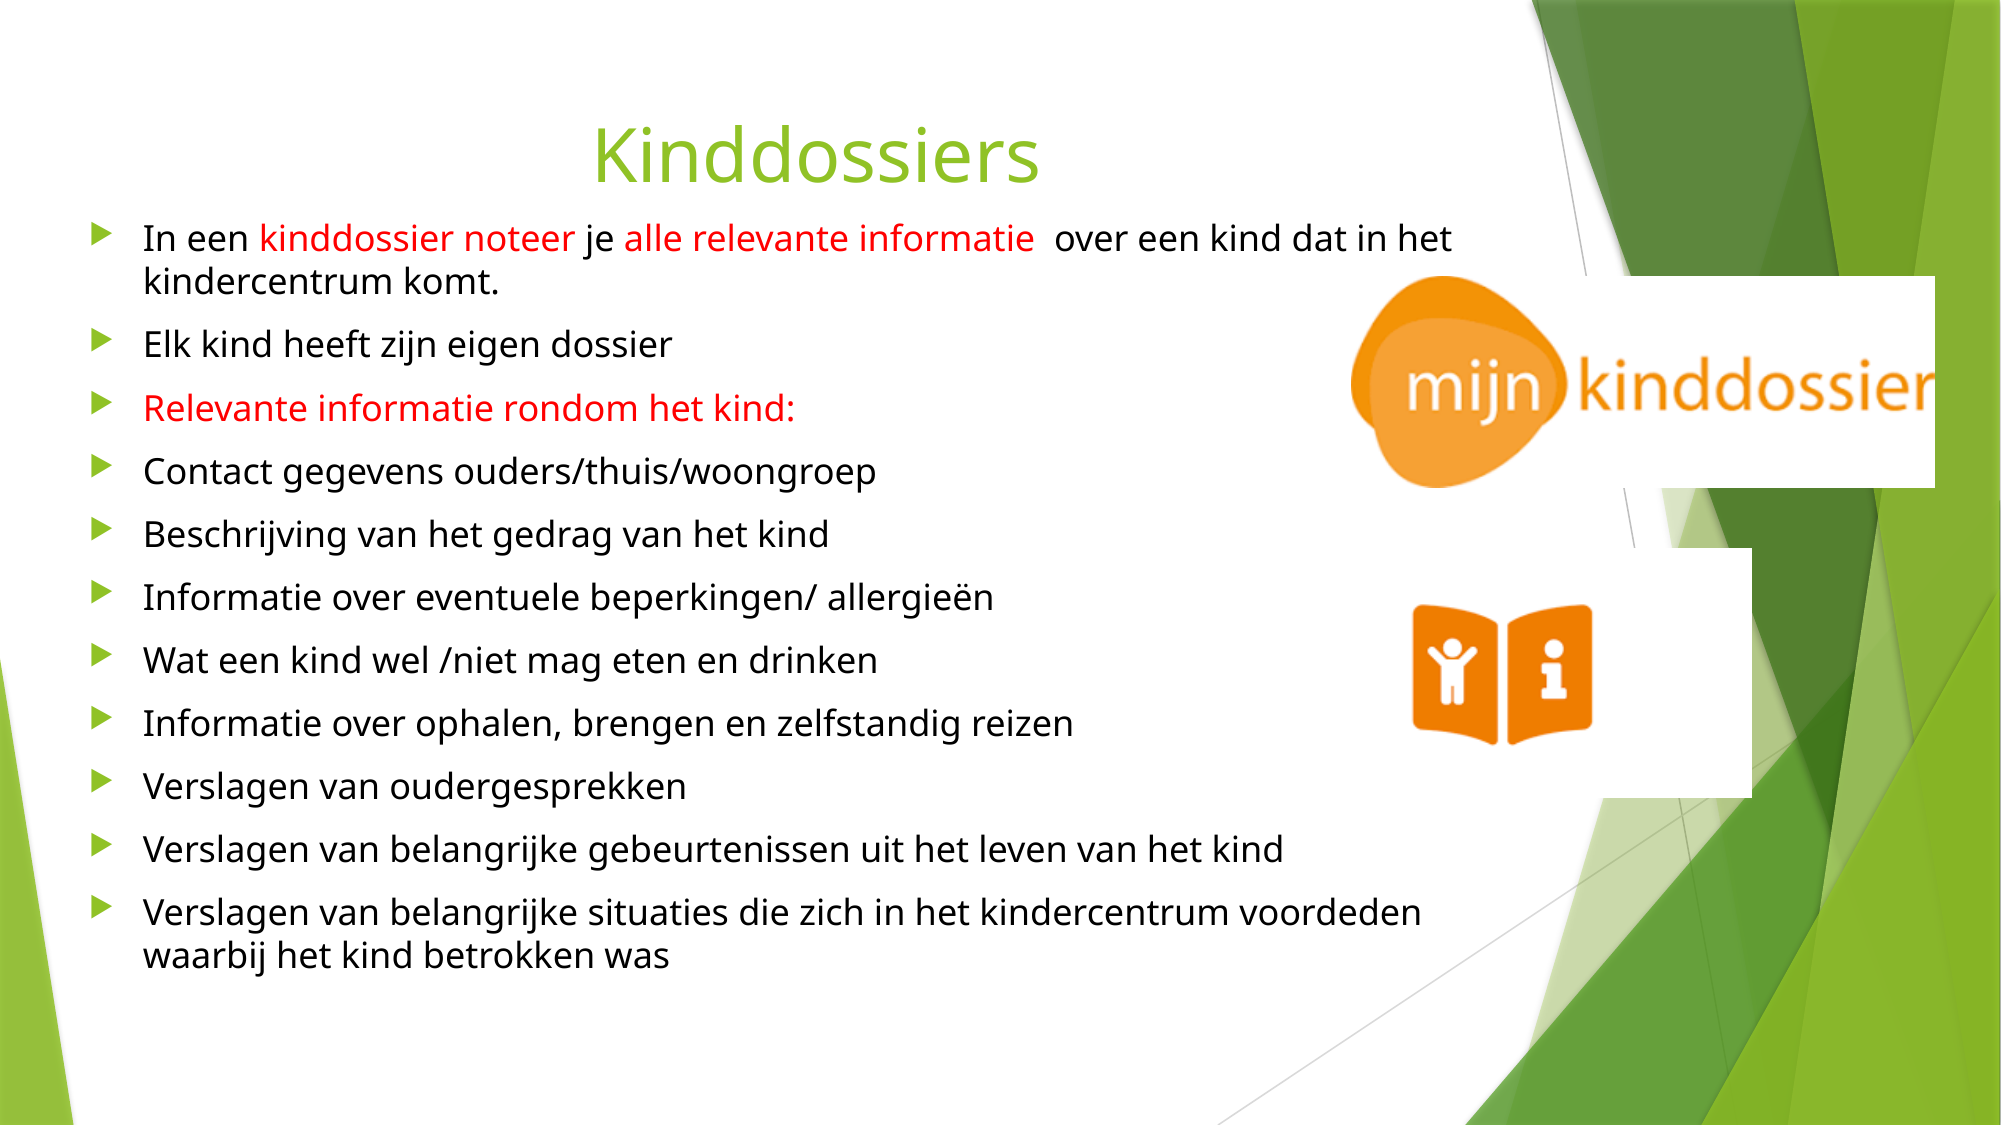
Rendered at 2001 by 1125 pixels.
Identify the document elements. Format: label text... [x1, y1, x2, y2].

list In een kinddossier noteer je alle relevante informatie over een kind dat in het kindercentrum komt. Elk kind heeft zijn eigen dossier Relevante informatie rondom het kind: Contact gegevens ouders/thuis/woongroep Beschrijving van het gedrag van het kind Informatie over eventuele beperkingen/ allergieën Wat een kind wel /niet mag eten en drinken Informatie over ophalen, brengen en zelfstandig reizen Verslagen van oudergesprekken Verslagen van belangrijke gebeurtenissen uit het leven van het kind Verslagen van belangrijke situaties die zich in het kindercentrum voordeden waarbij het kind betrokken was [73, 208, 1485, 987]
picture [1350, 275, 1935, 488]
title Kinddossiers [111, 99, 1522, 275]
picture [1253, 548, 1752, 798]
